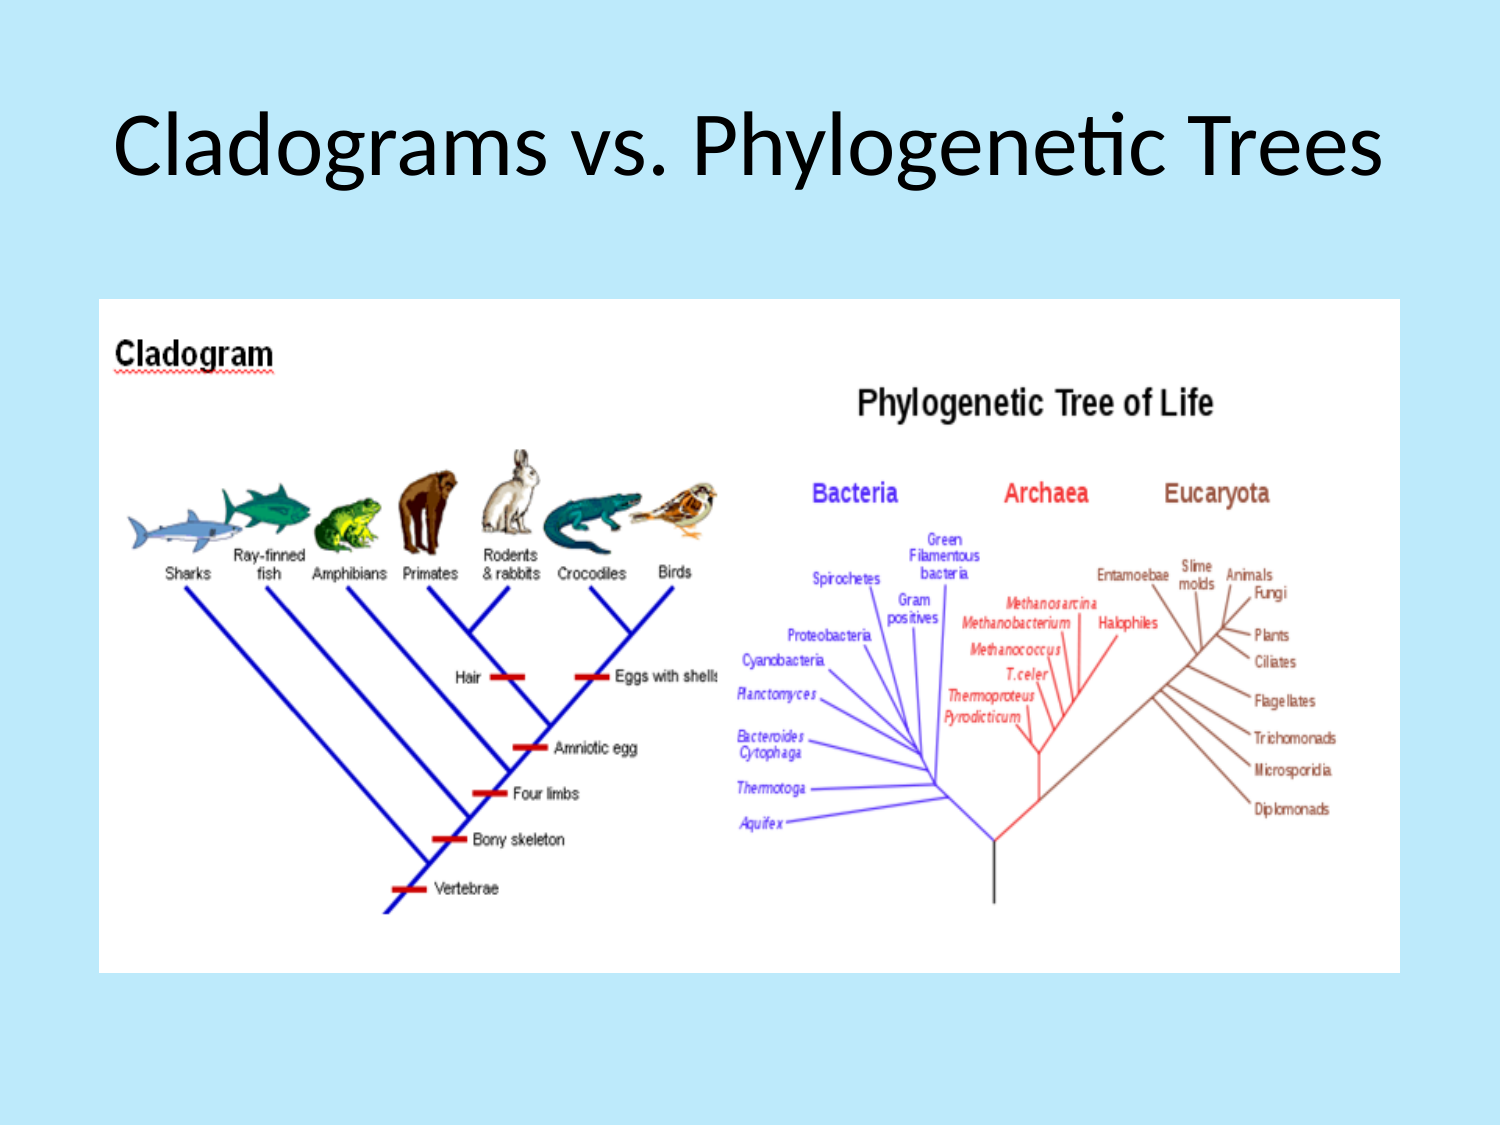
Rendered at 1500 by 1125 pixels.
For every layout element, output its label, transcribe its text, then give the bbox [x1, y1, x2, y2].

picture [99, 299, 1401, 973]
title Cladograms vs. Phylogenetic Trees [75, 45, 1425, 233]
